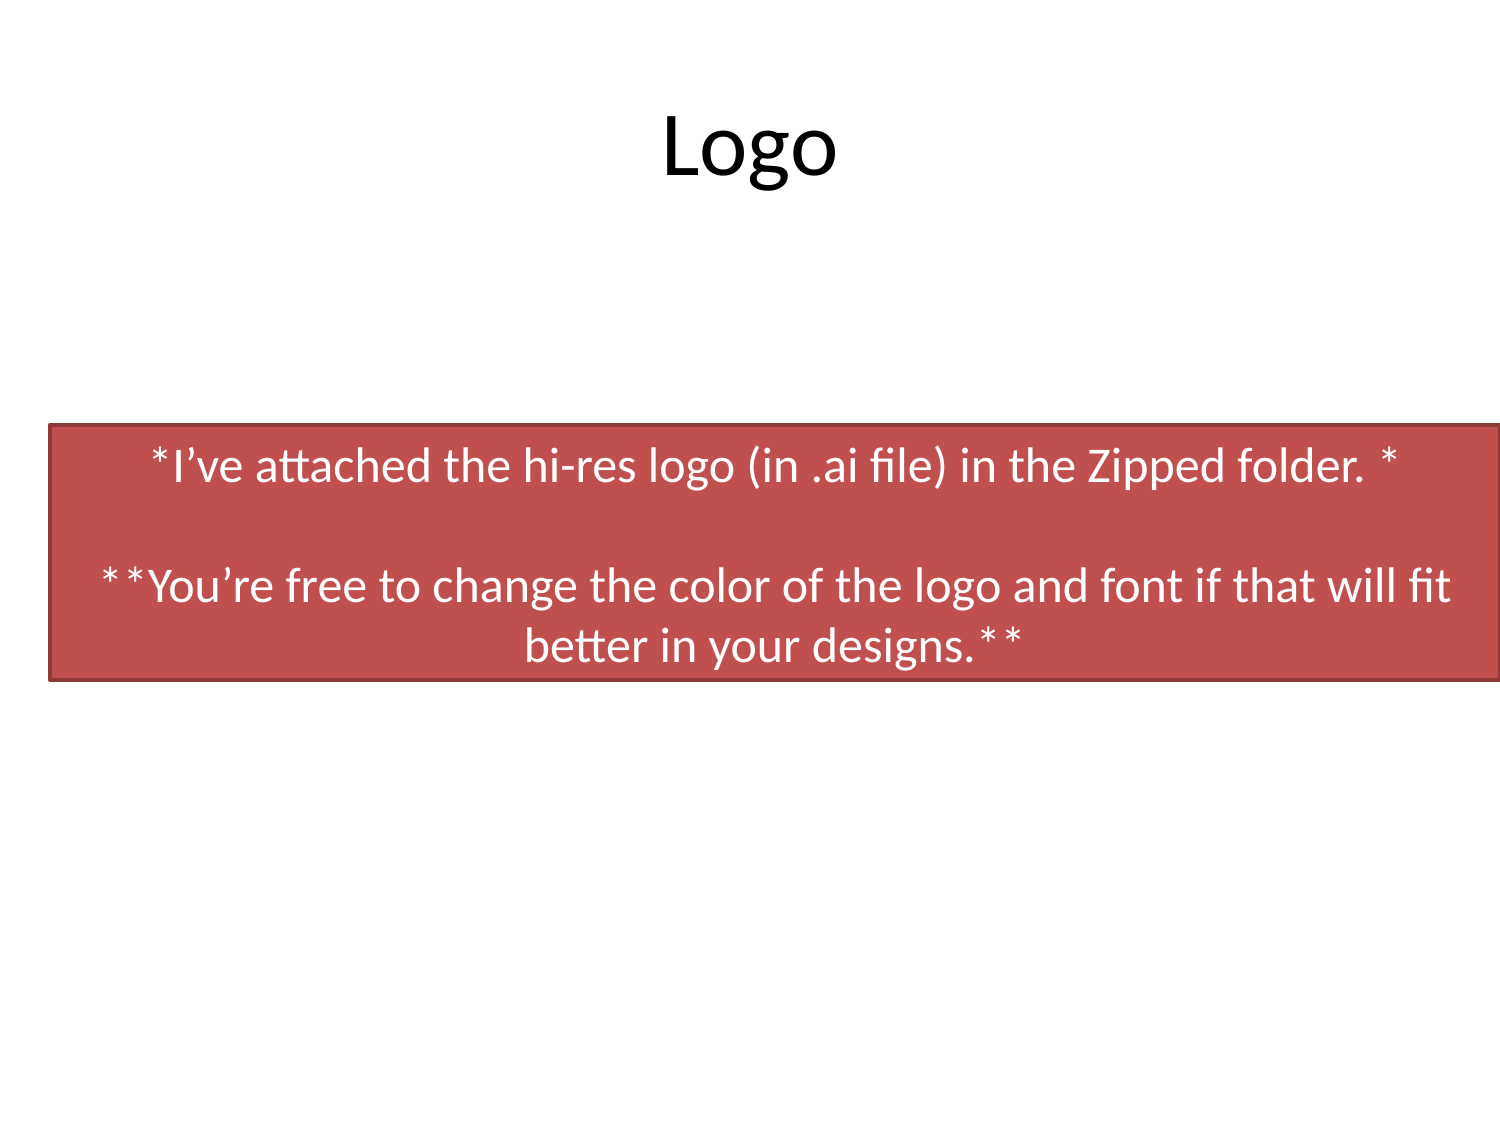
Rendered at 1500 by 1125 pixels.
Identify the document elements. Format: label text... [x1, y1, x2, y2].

text_box *I’ve attached the hi-res logo (in .ai file) in the Zipped folder. * **You’re free to change the color of the logo and font if that will fit better in your designs.** [48, 423, 1500, 682]
title Logo [75, 45, 1425, 233]
